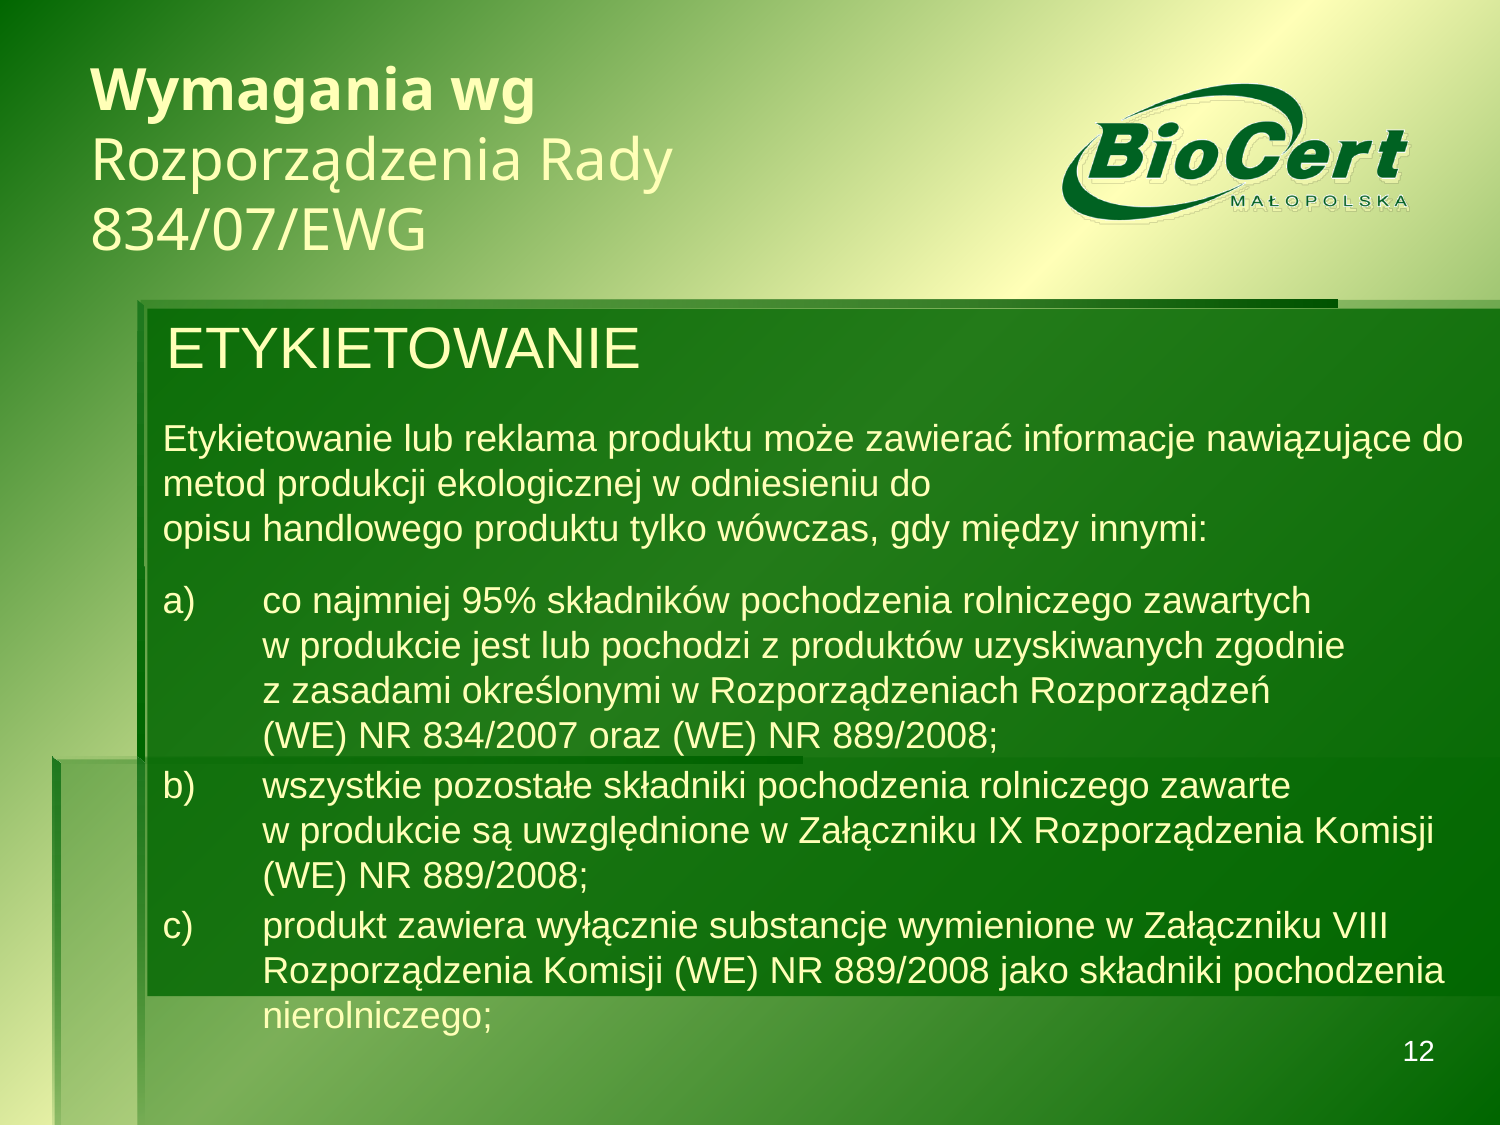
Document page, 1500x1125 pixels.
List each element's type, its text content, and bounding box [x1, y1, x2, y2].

text_box co najmniej 95% składników pochodzenia rolniczego zawartych w produkcie jest lub pochodzi z produktów uzyskiwanych zgodnie z zasadami określonymi w Rozporządzeniach Rozporządzeń (WE) NR 834/2007 oraz (WE) NR 889/2008; wszystkie pozostałe składniki pochodzenia rolniczego zawarte w produkcie są uwzględnione w Załączniku IX Rozporządzenia Komisji (WE) NR 889/2008; produkt zawiera wyłącznie substancje wymienione w Załączniku VIII Rozporządzenia Komisji (WE) NR 889/2008 jako składniki pochodzenia nierolniczego; [147, 534, 1462, 1042]
slide_number 12 [1137, 1042, 1451, 1103]
picture [1056, 77, 1412, 225]
text_box ETYKIETOWANIE [135, 302, 1450, 399]
list Etykietowanie lub reklama produktu może zawierać informacje nawiązujące do metod produkcji ekologicznej w odniesieniu do opisu handlowego produktu tylko wówczas, gdy między innymi: [147, 308, 1500, 997]
title Wymagania wg Rozporządzenia Rady 834/07/EWG [74, 39, 1451, 276]
